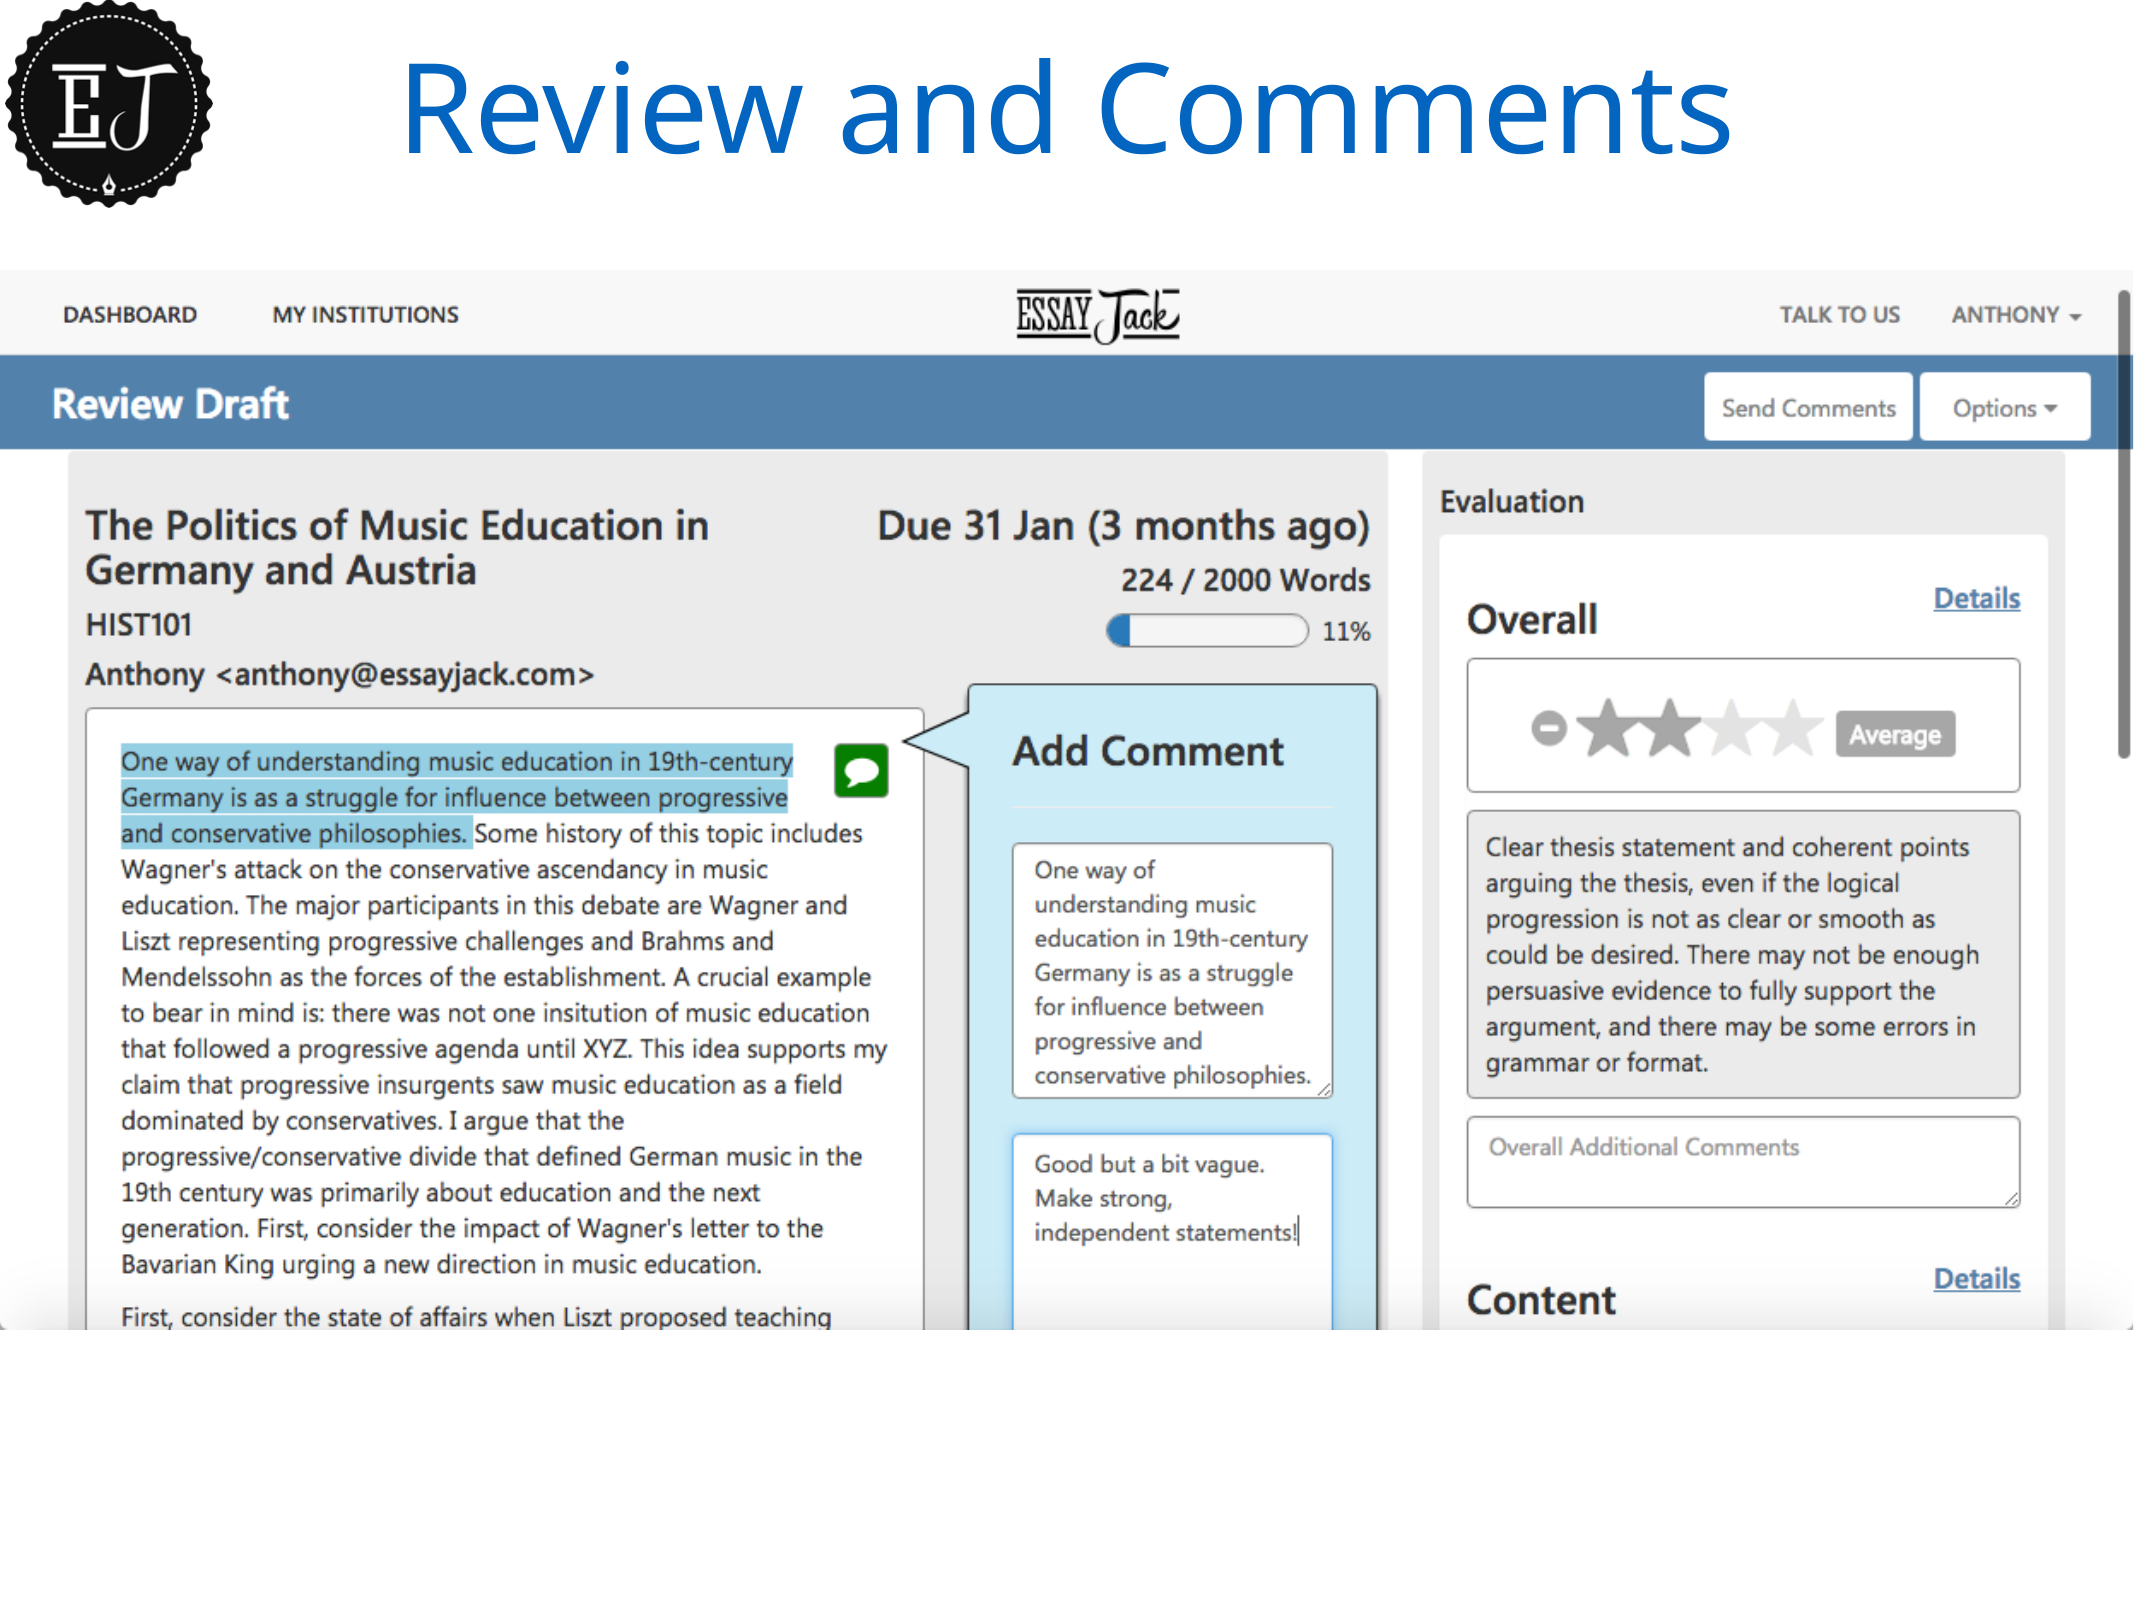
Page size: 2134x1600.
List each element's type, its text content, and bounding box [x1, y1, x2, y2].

picture [5, 0, 213, 208]
text_box Review and Comments [388, 20, 1745, 187]
picture [0, 269, 2134, 1331]
